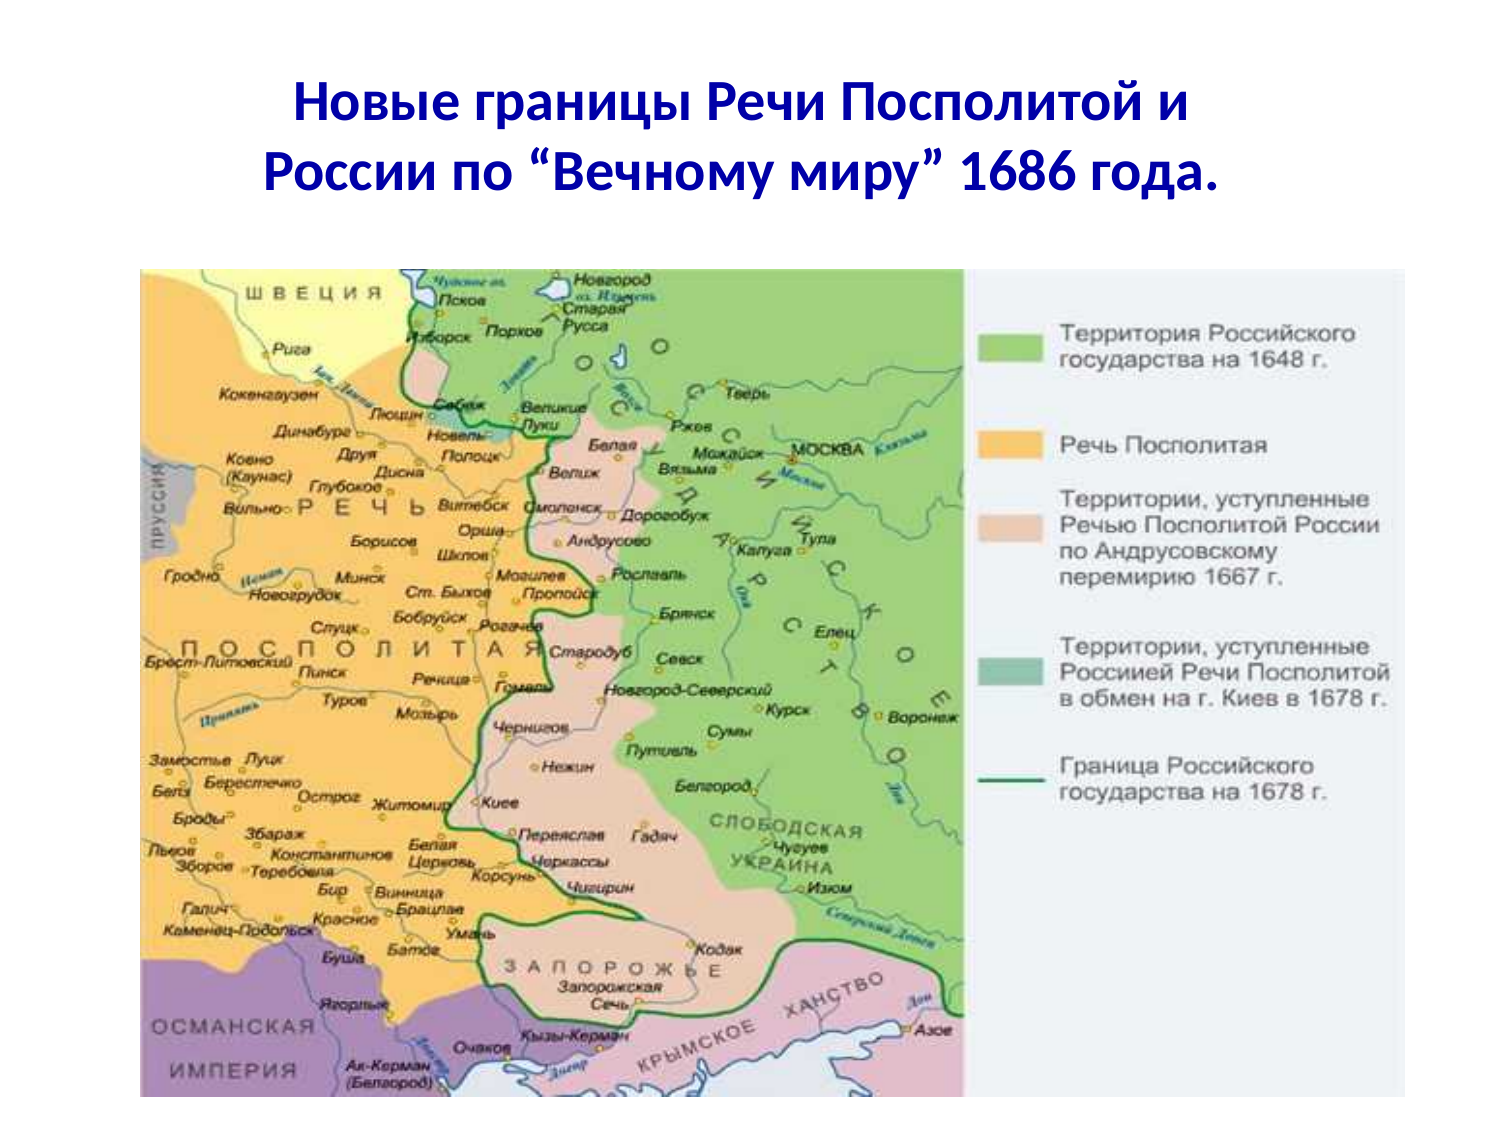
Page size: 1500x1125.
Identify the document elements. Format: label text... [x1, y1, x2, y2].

picture [140, 269, 1405, 1097]
text_box Новые границы Речи Посполитой и России по “Вечному миру” 1686 года. [210, 54, 1274, 210]
